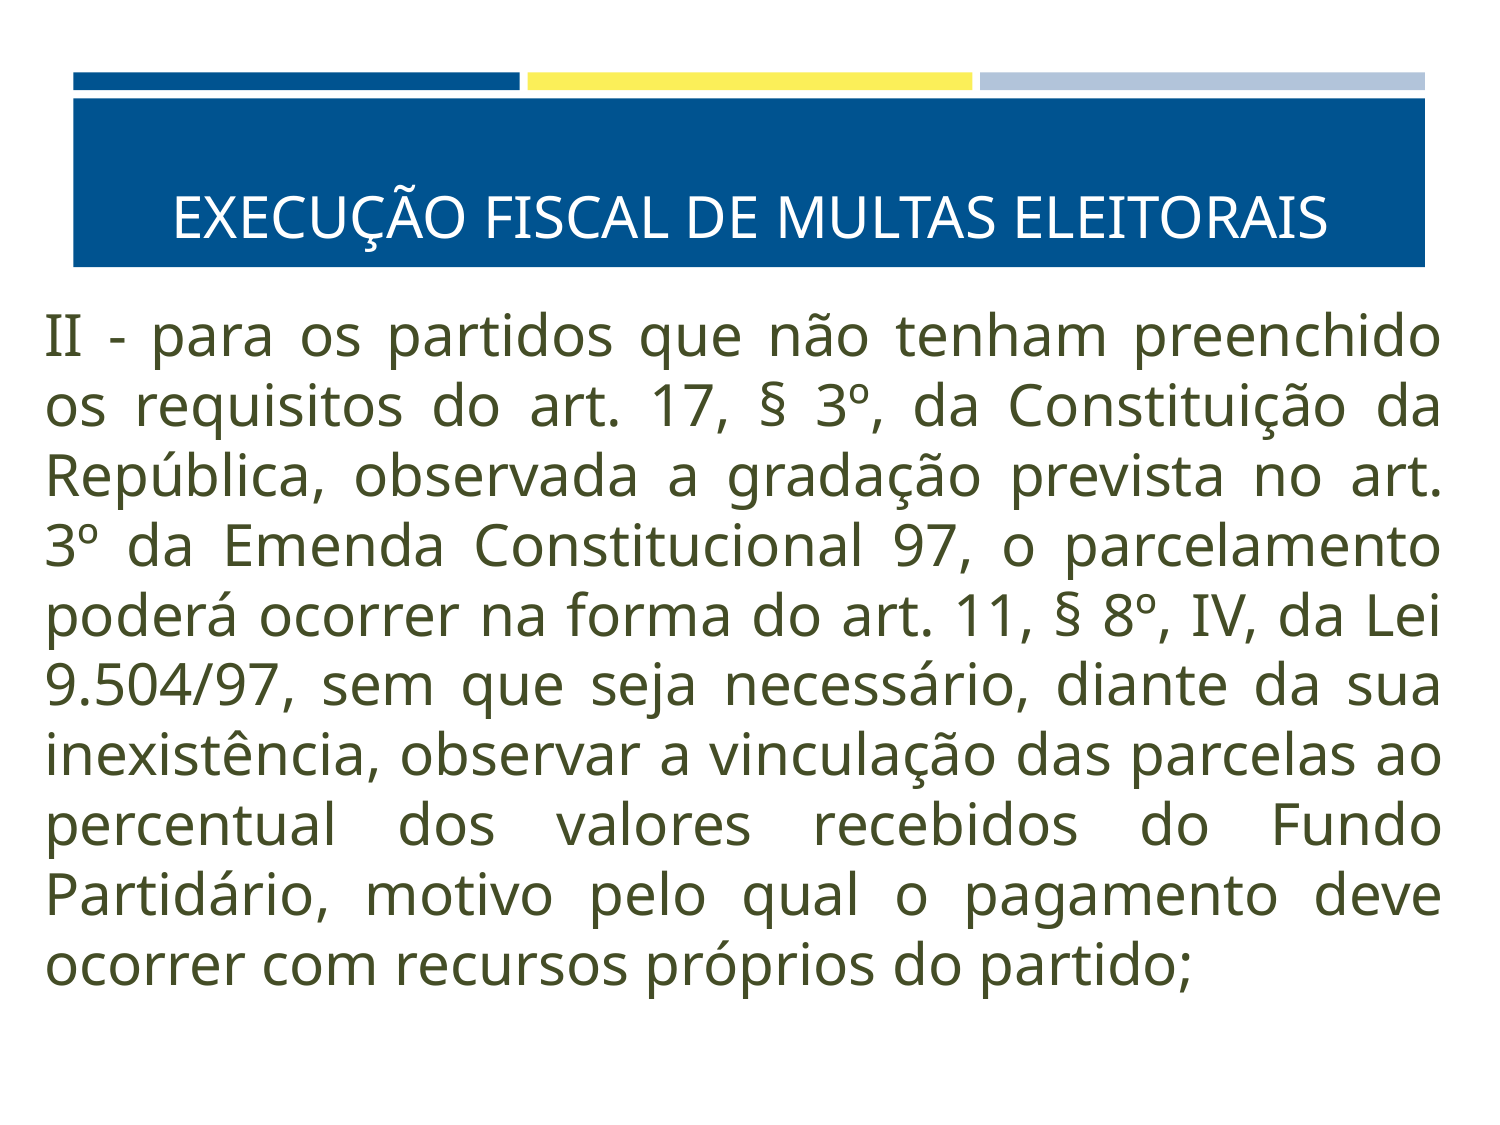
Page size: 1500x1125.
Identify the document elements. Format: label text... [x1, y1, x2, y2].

list II - para os partidos que não tenham preenchido os requisitos do art. 17, § 3º, da Constituição da República, observada a gradação prevista no art. 3º da Emenda Constitucional 97, o parcelamento poderá ocorrer na forma do art. 11, § 8º, IV, da Lei 9.504/97, sem que seja necessário, diante da sua inexistência, observar a vinculação das parcelas ao percentual dos valores recebidos do Fundo Partidário, motivo pelo qual o pagamento deve ocorrer com recursos próprios do partido; [29, 290, 1459, 1094]
title EXECUÇÃO FISCAL DE MULTAS ELEITORAIS [95, 112, 1406, 259]
